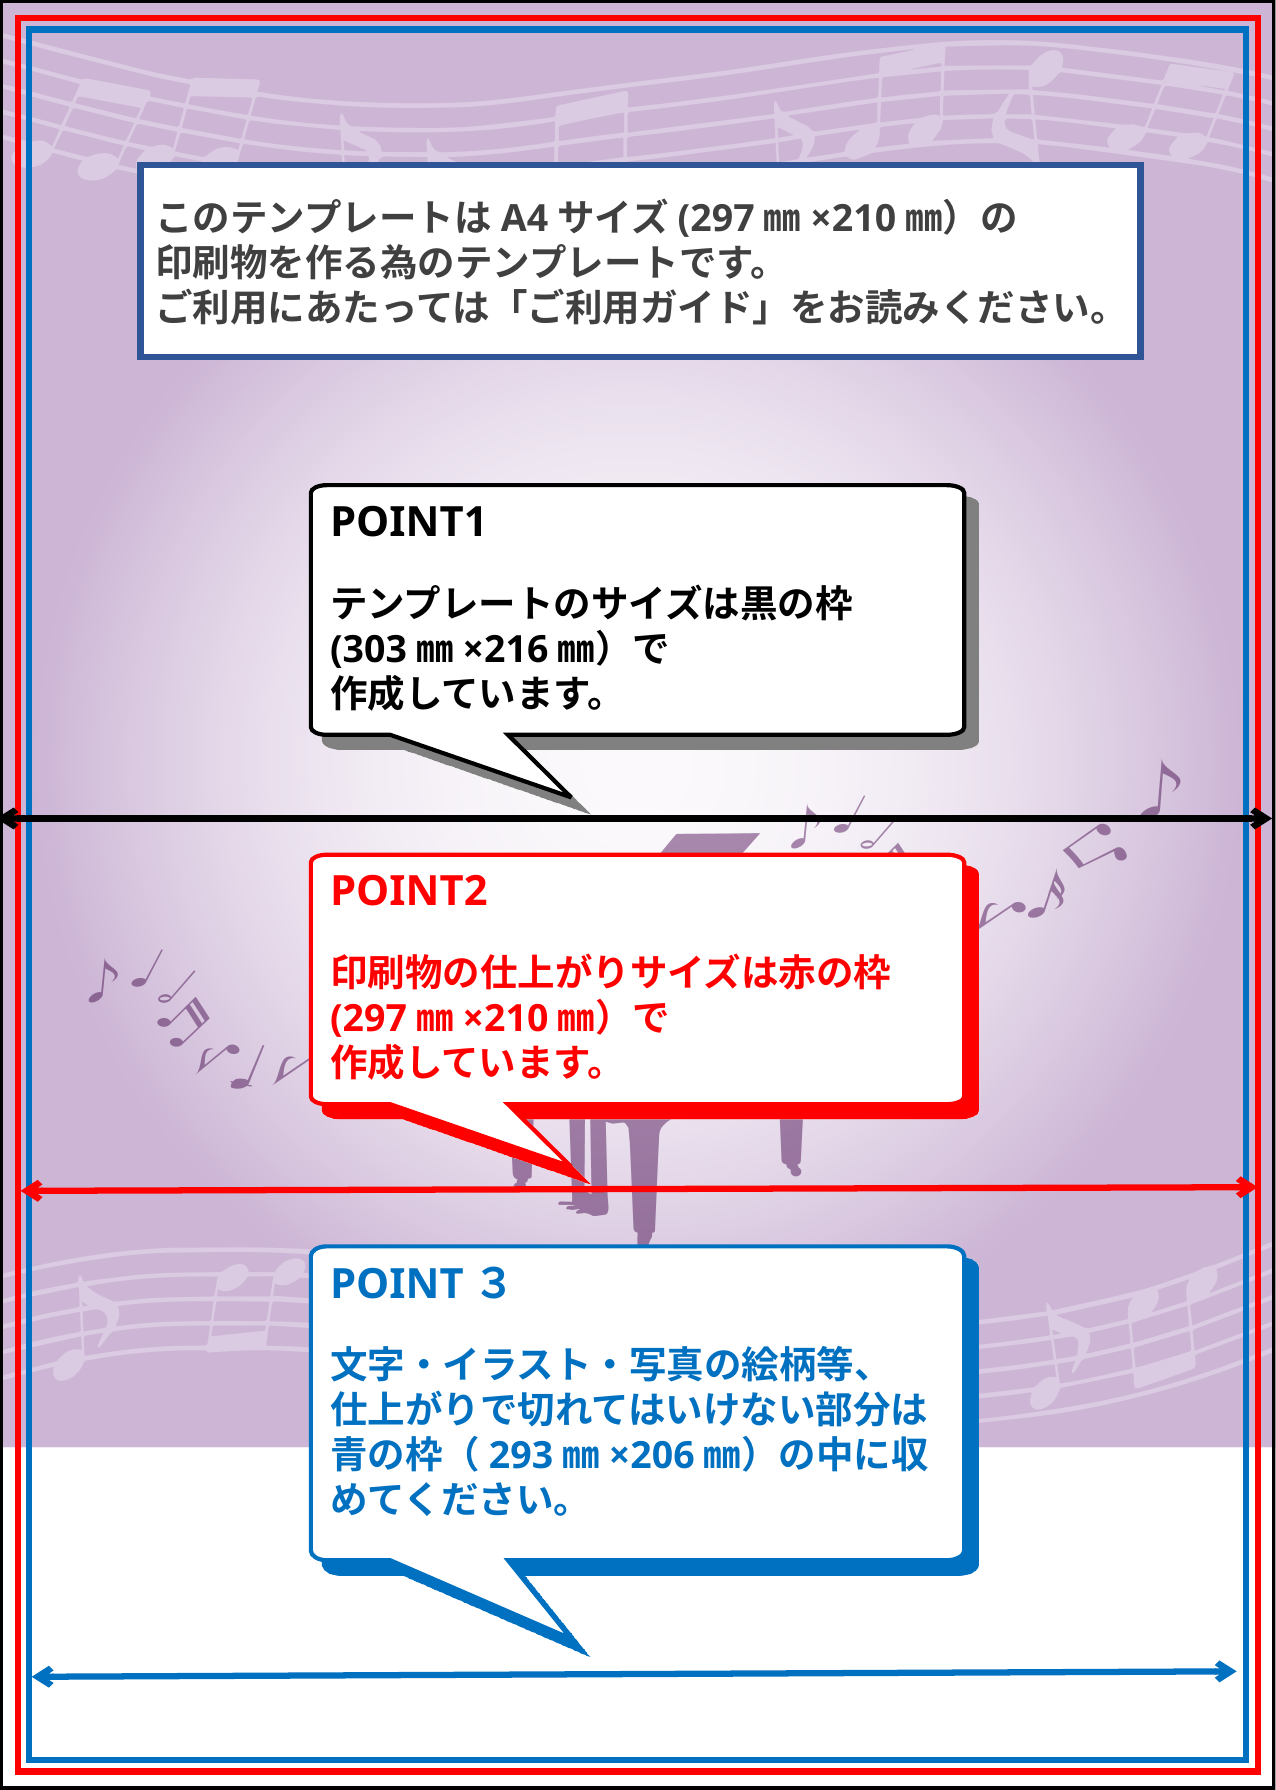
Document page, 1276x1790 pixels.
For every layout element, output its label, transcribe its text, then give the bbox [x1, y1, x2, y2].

text_box [28, 822, 1247, 1187]
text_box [31, 1671, 1237, 1677]
text_box [17, 822, 1259, 1773]
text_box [20, 1187, 1258, 1191]
text_box [0, 0, 1276, 1790]
text_box [28, 28, 1247, 815]
text_box [17, 17, 1259, 815]
text_box [28, 1191, 1247, 1761]
text_box POINT2 印刷物の仕上がりサイズは赤の枠(297㎜×210㎜）で 作成しています。 [310, 854, 965, 1167]
text_box POINT３ 文字・イラスト・写真の絵柄等、 仕上がりで切れてはいけない部分は 青の枠（293㎜×206㎜）の中に収めてください。 [310, 1246, 965, 1639]
text_box POINT1 テンプレートのサイズは黒の枠 (303㎜×216㎜）で 作成しています。 [310, 485, 965, 798]
text_box このテンプレートはA4サイズ(297㎜×210㎜）の 印刷物を作る為のテンプレートです。 ご利用にあたっては「ご利用ガイド」をお読みください。 [140, 164, 1142, 358]
